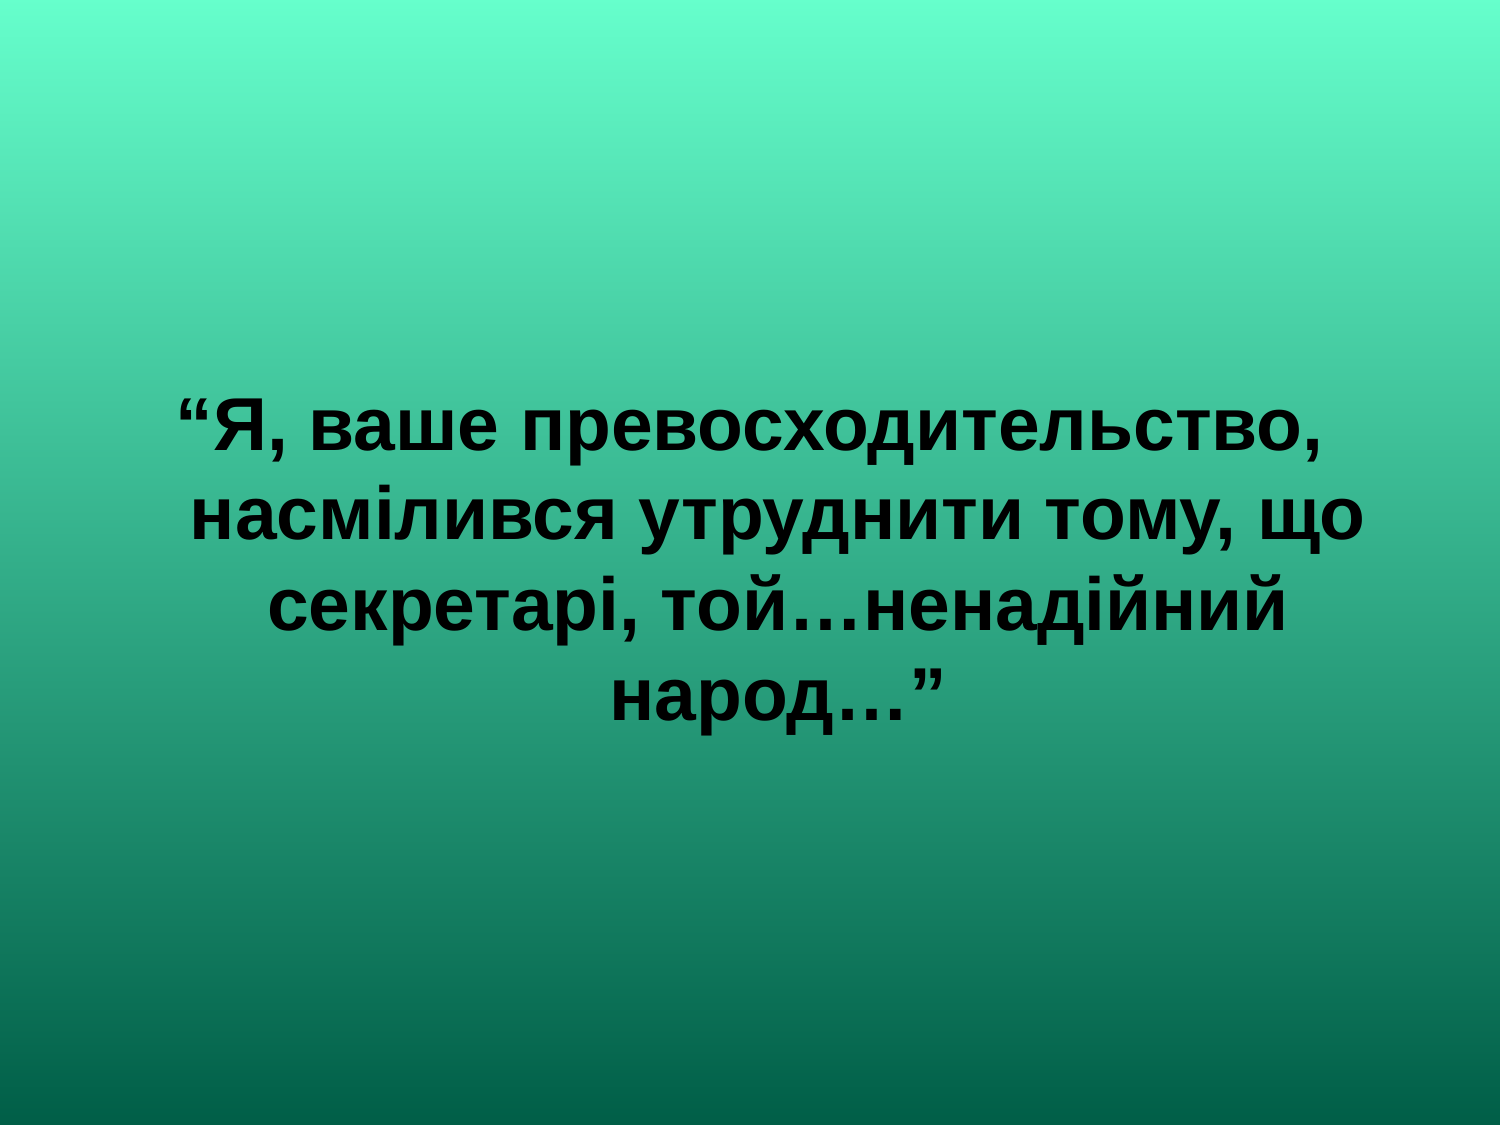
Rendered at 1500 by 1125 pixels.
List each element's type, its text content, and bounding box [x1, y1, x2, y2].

list “Я, ваше превосходительство, насмілився утруднити тому, що секретарі, той…ненадійний народ…” [74, 262, 1426, 1006]
